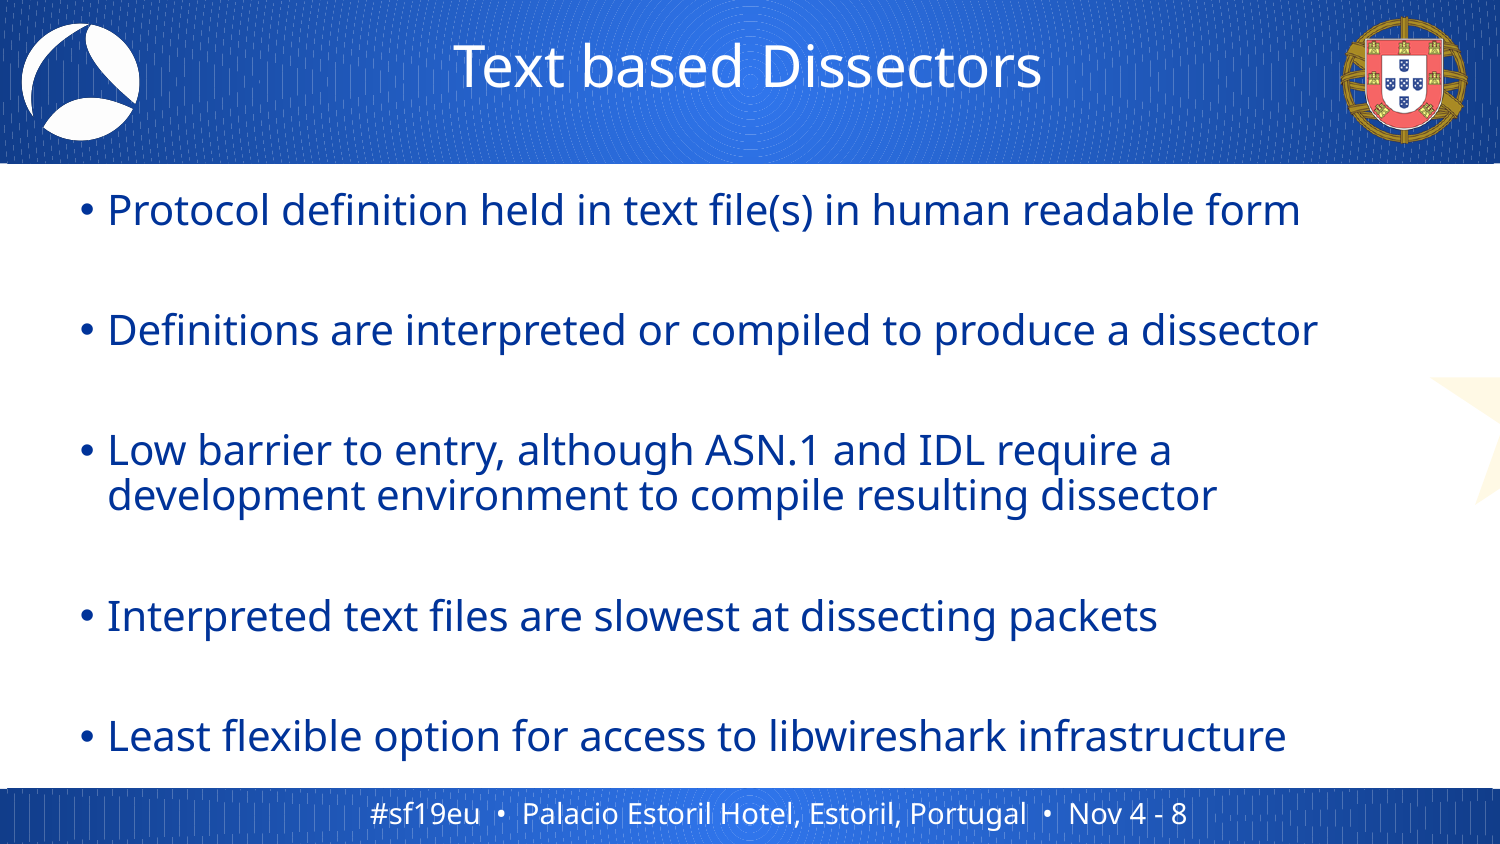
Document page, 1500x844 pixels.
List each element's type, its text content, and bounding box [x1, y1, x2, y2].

picture [1327, 16, 1481, 144]
list Text based Dissectors [147, 0, 1341, 139]
list Protocol definition held in text file(s) in human readable form Definitions are interpreted or compiled to produce a dissector Low barrier to entry, although ASN.1 and IDL require a development environment to compile resulting dissector Interpreted text files are slowest at dissecting packets Least flexible option for access to libwireshark infrastructure [64, 173, 1436, 788]
picture [21, 23, 140, 141]
